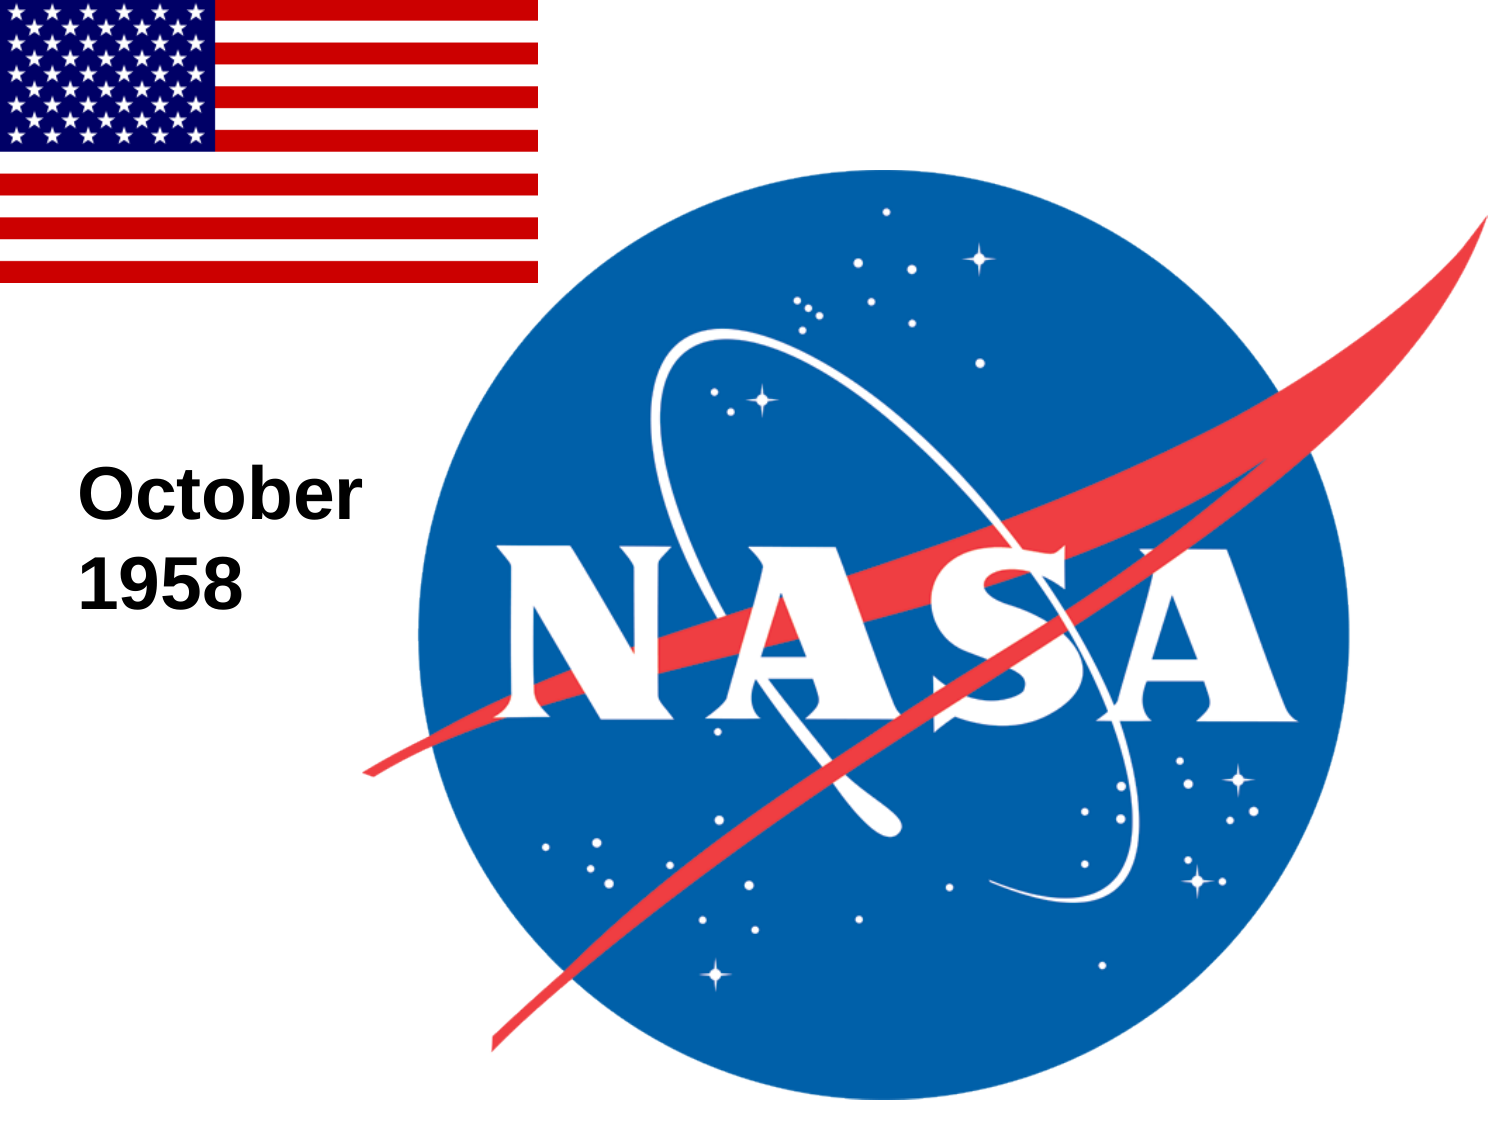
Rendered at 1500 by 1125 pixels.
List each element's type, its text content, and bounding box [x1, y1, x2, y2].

picture [0, 0, 1488, 1101]
text_box October 1958 [62, 437, 357, 633]
